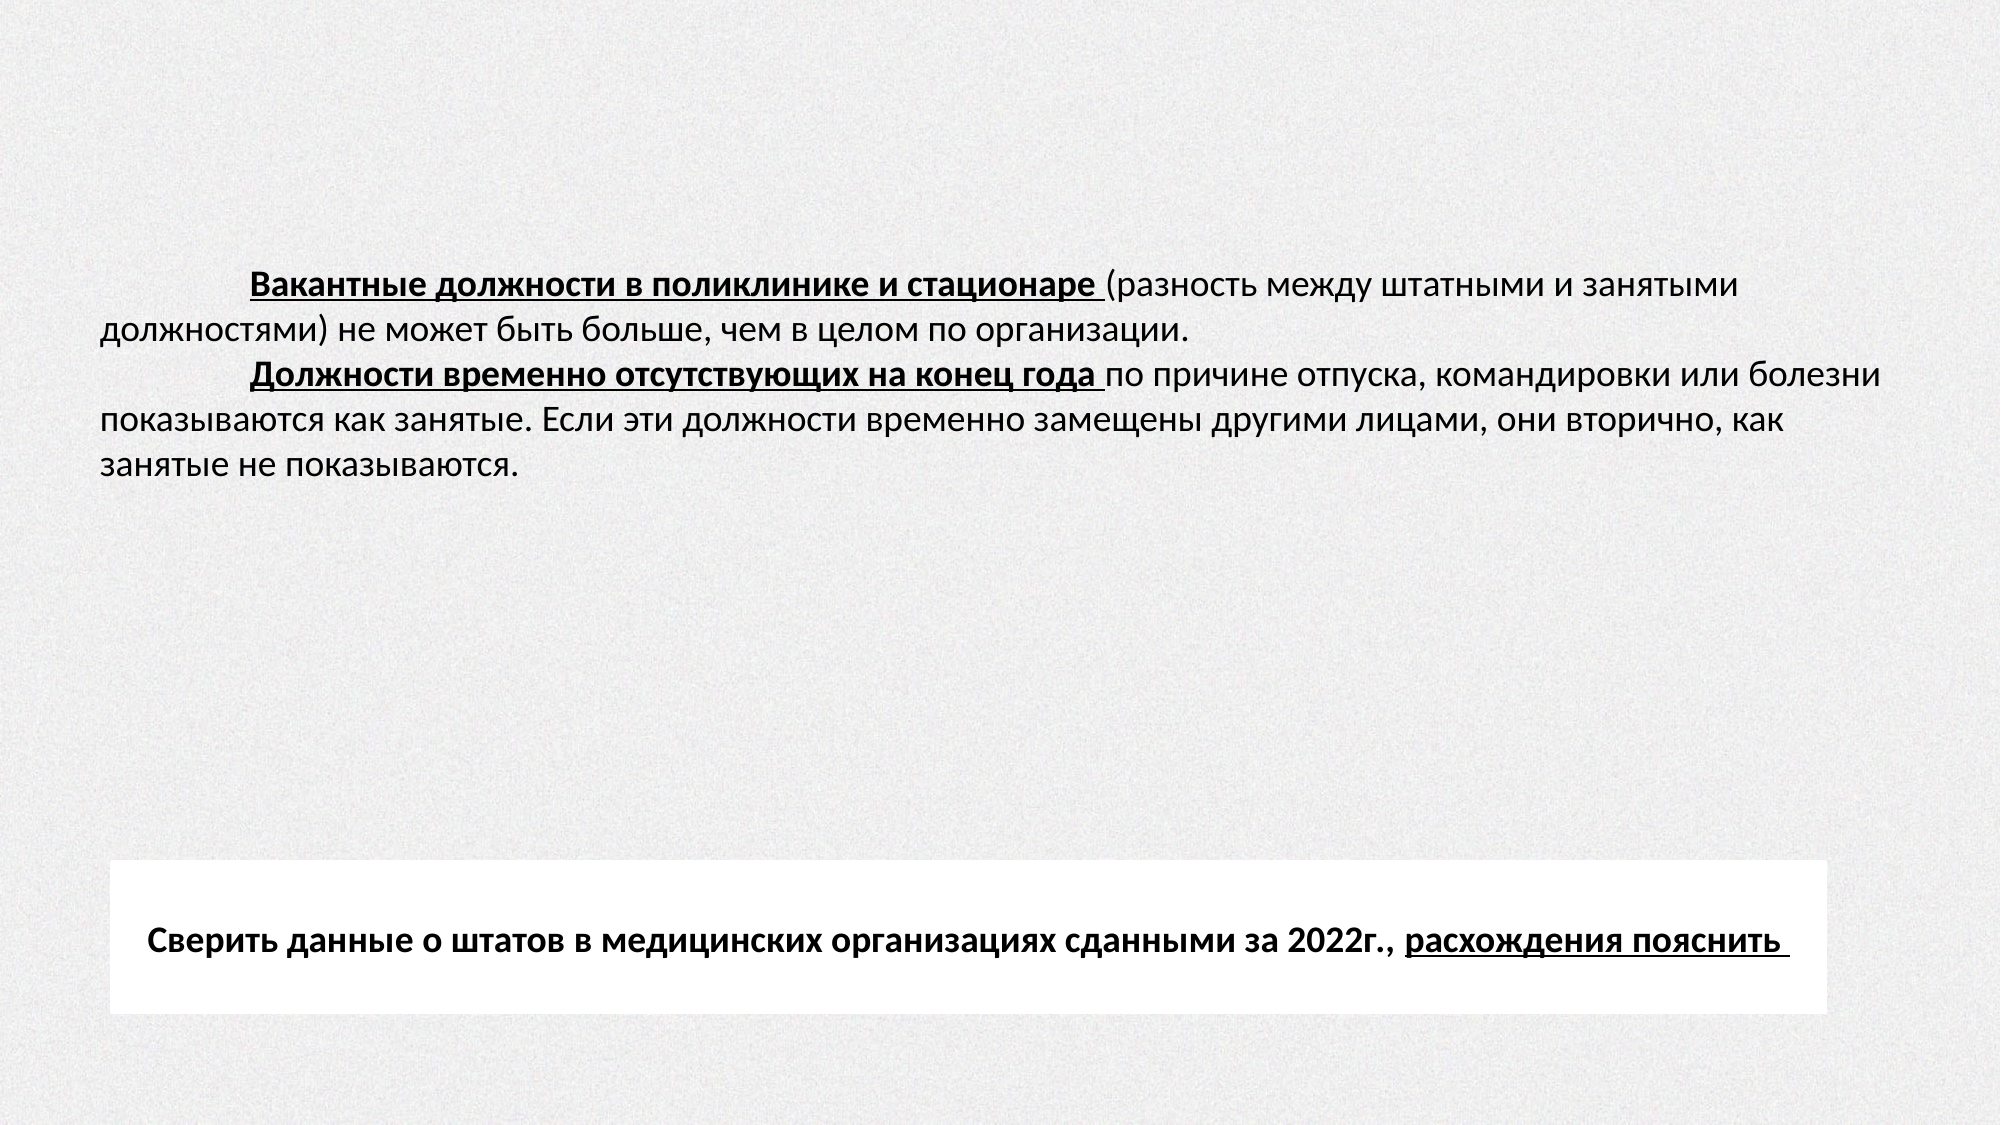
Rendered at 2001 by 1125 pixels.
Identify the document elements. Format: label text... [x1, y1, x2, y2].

picture [0, 0, 2000, 1125]
list Вакантные должности в поликлинике и стационаре (разность между штатными и занятыми должностями) не может быть больше, чем в целом по организации. Должности временно отсутствующих на конец года по причине отпуска, командировки или болезни показываются как занятые. Если эти должности временно замещены другими лицами, они вторично, как занятые не показываются. [99, 258, 1900, 925]
text_box Сверить данные о штатов в медицинских организациях сданными за 2022г., расхождения пояснить [110, 860, 1827, 1014]
